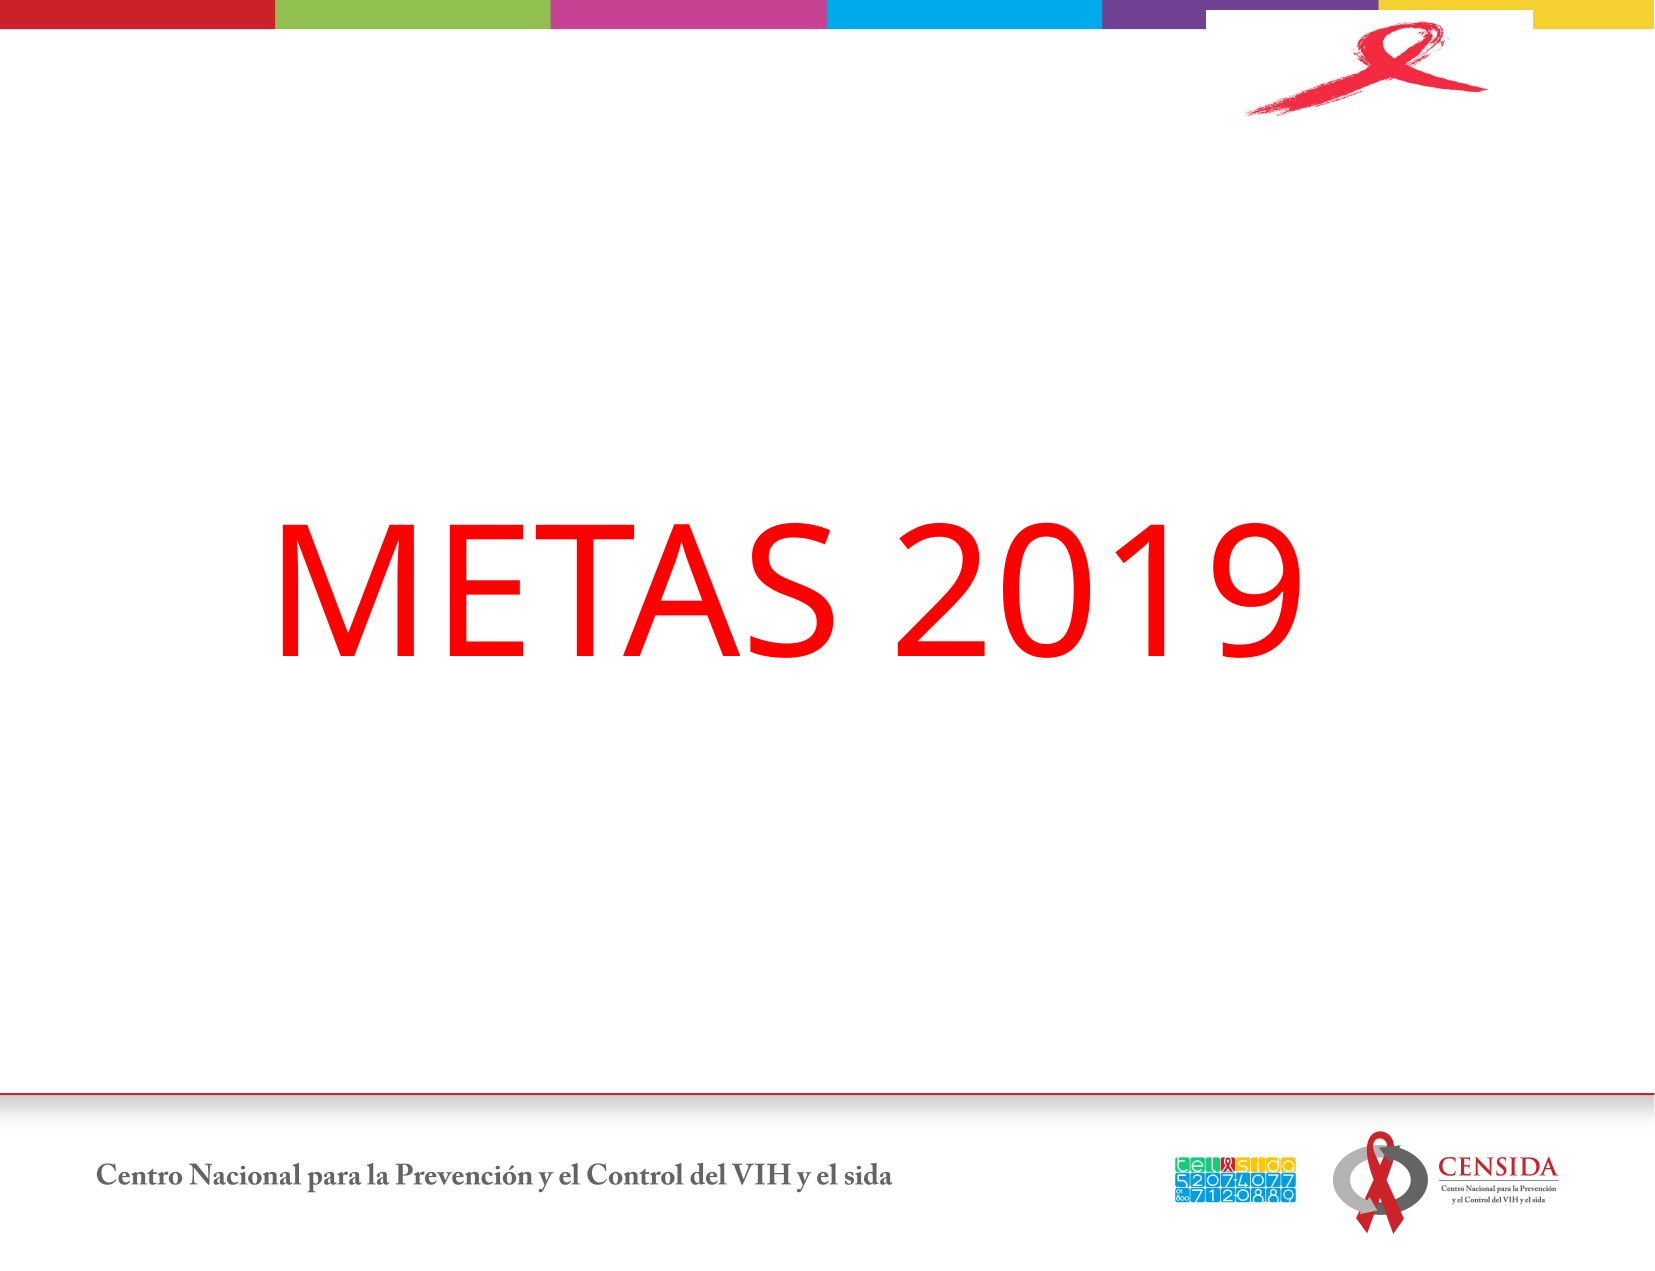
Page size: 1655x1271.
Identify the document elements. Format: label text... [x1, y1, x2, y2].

text_box METAS 2019 [110, 244, 1466, 701]
picture [0, 0, 1655, 1271]
